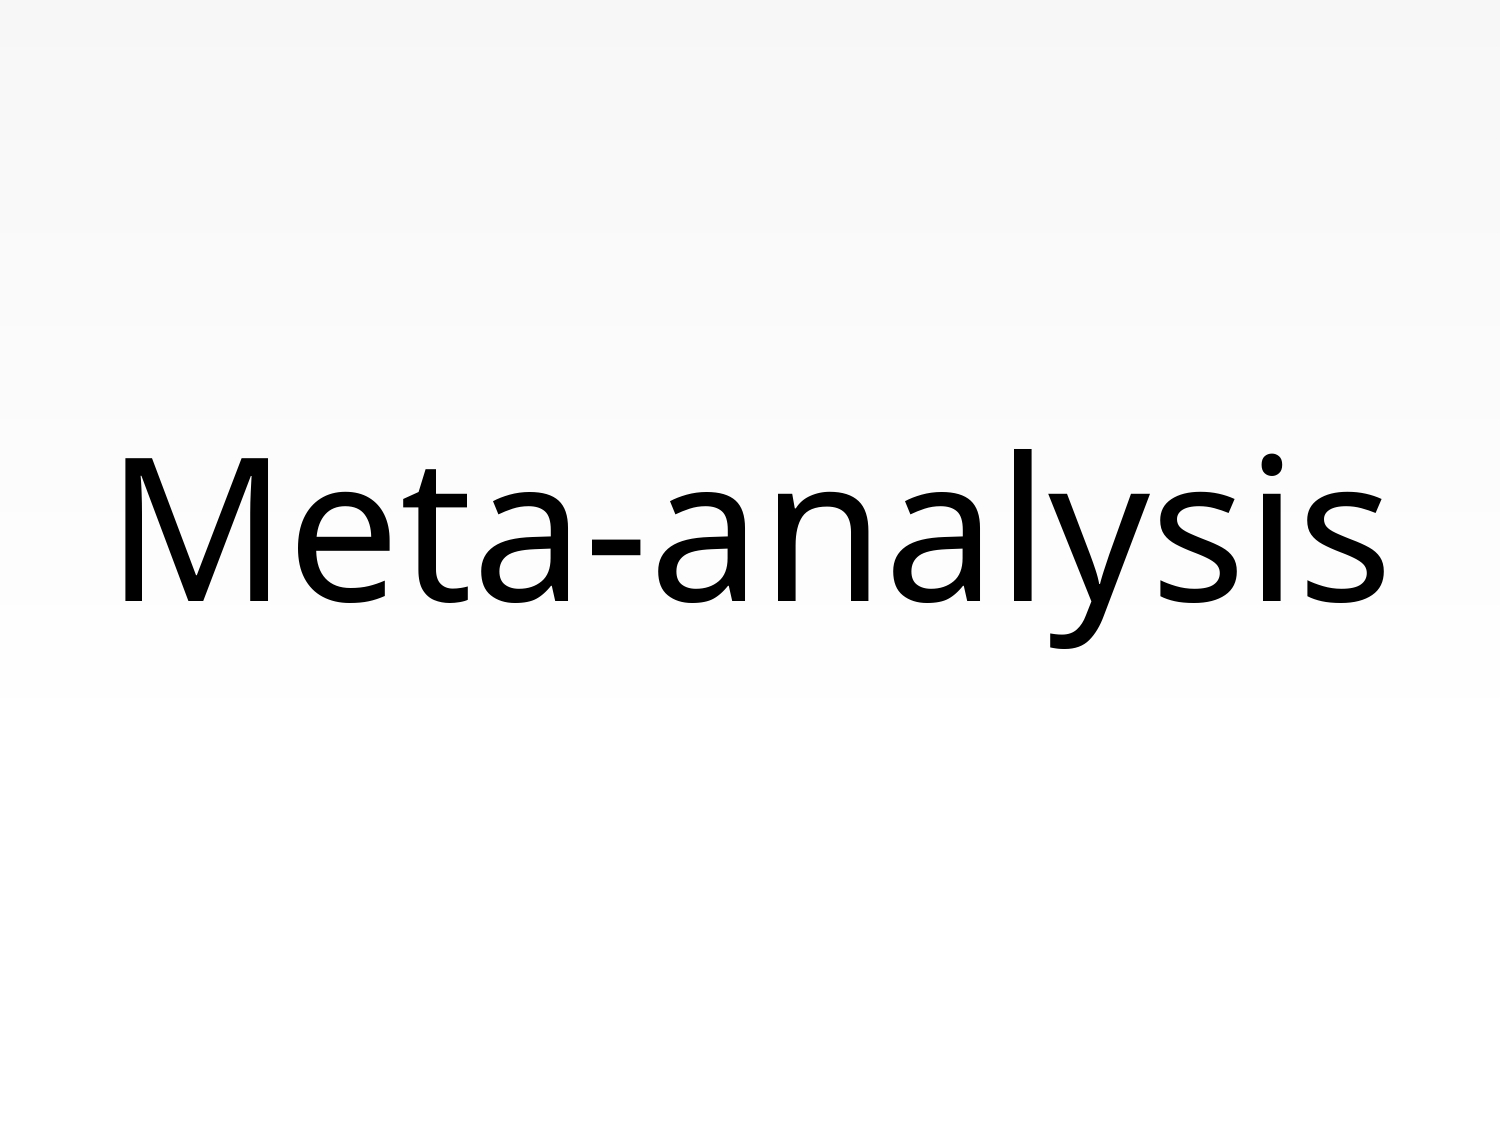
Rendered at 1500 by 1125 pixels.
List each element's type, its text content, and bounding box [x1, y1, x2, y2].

title Meta-analysis [0, 326, 1500, 717]
